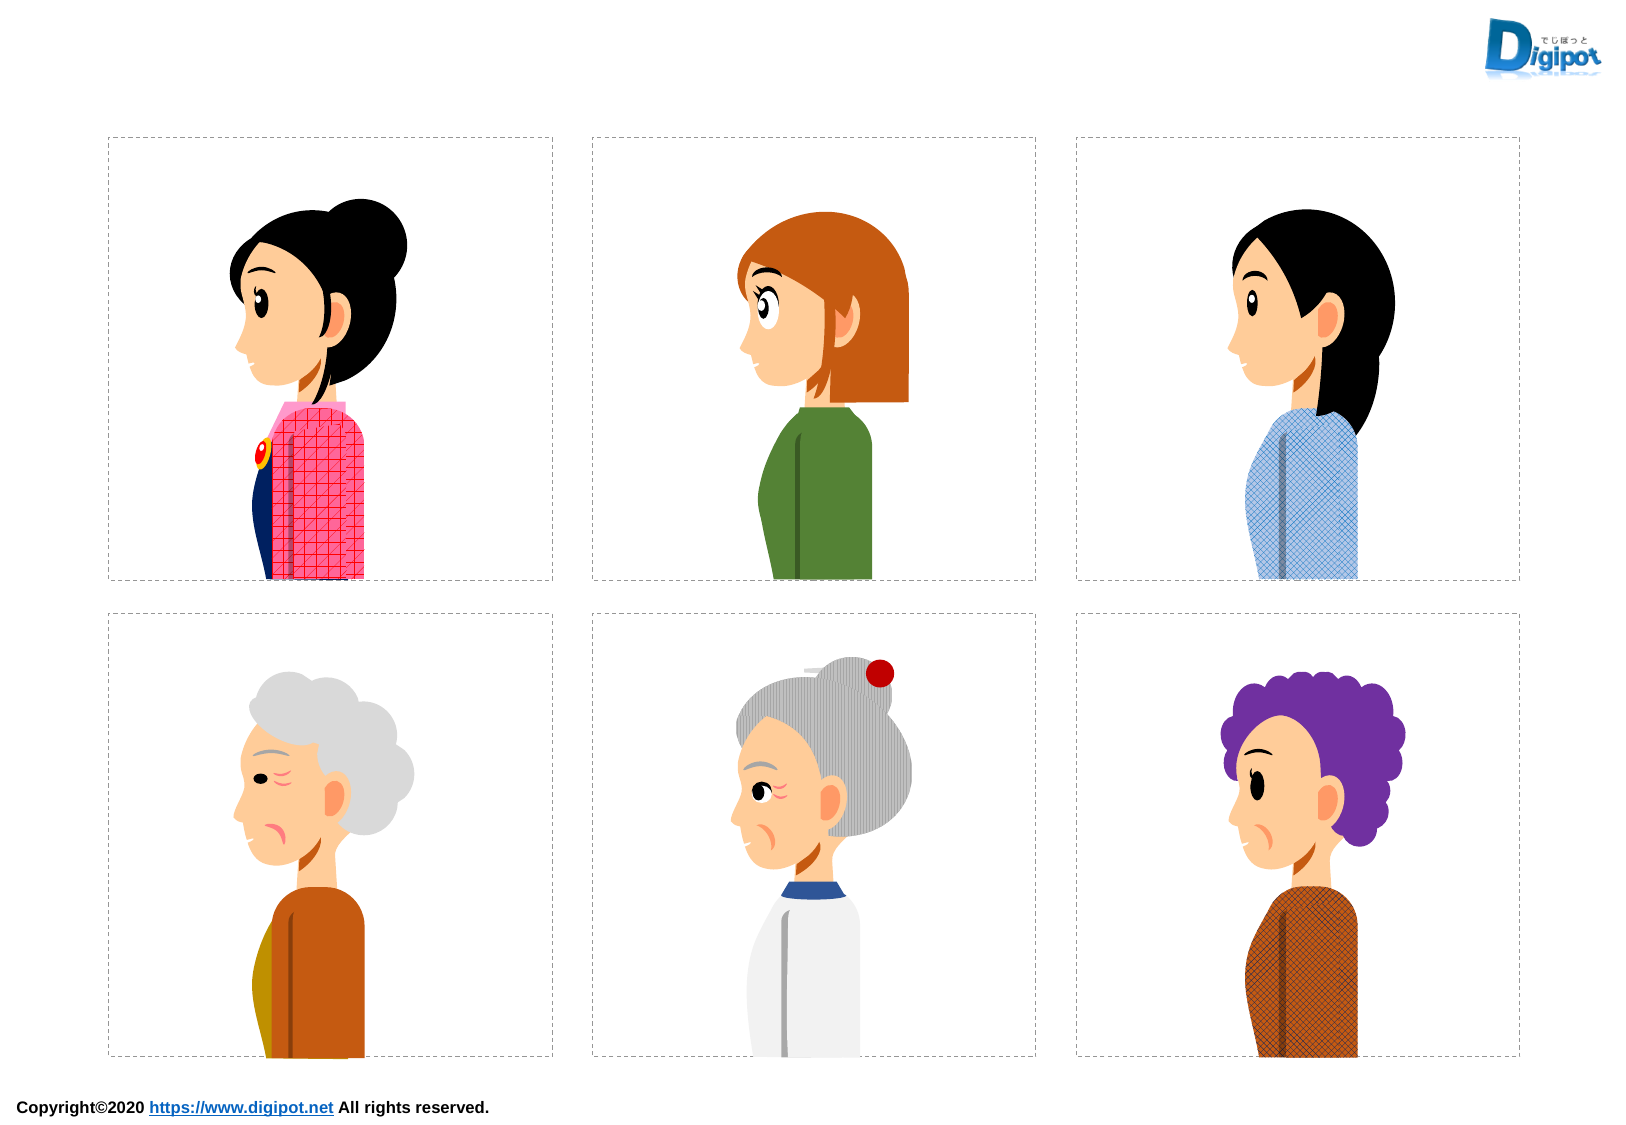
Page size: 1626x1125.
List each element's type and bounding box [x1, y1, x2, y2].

text_box [229, 198, 408, 581]
picture [1485, 18, 1602, 82]
text_box [1220, 671, 1406, 1058]
text_box [730, 656, 919, 1058]
text_box [233, 671, 415, 1060]
text_box [737, 211, 909, 580]
text_box [1227, 187, 1396, 580]
